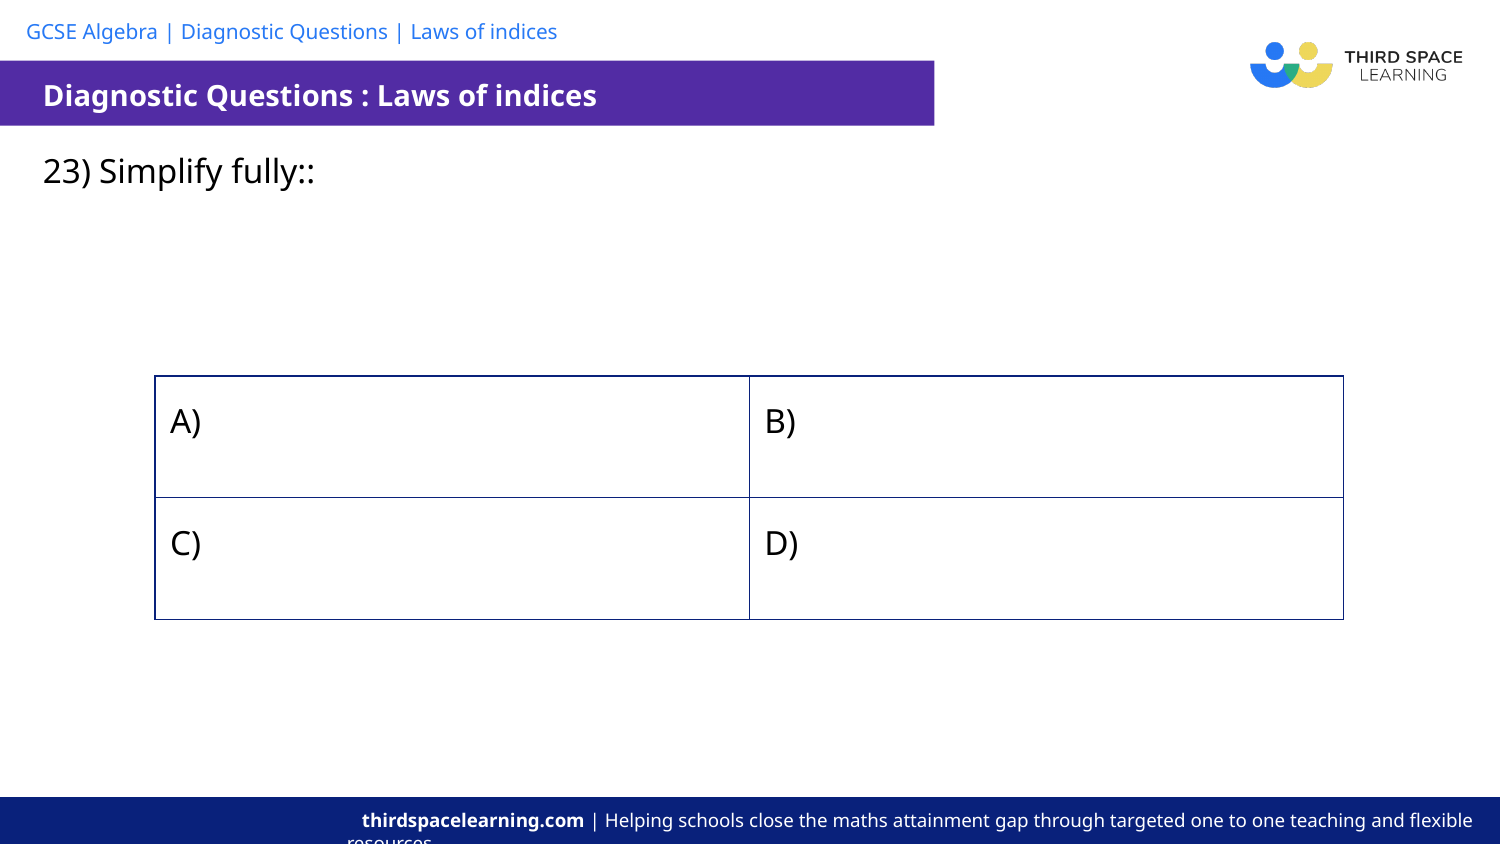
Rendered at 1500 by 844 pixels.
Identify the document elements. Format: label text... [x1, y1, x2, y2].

text_box Diagnostic Questions : Laws of indices [27, 61, 778, 127]
picture [1250, 33, 1465, 99]
